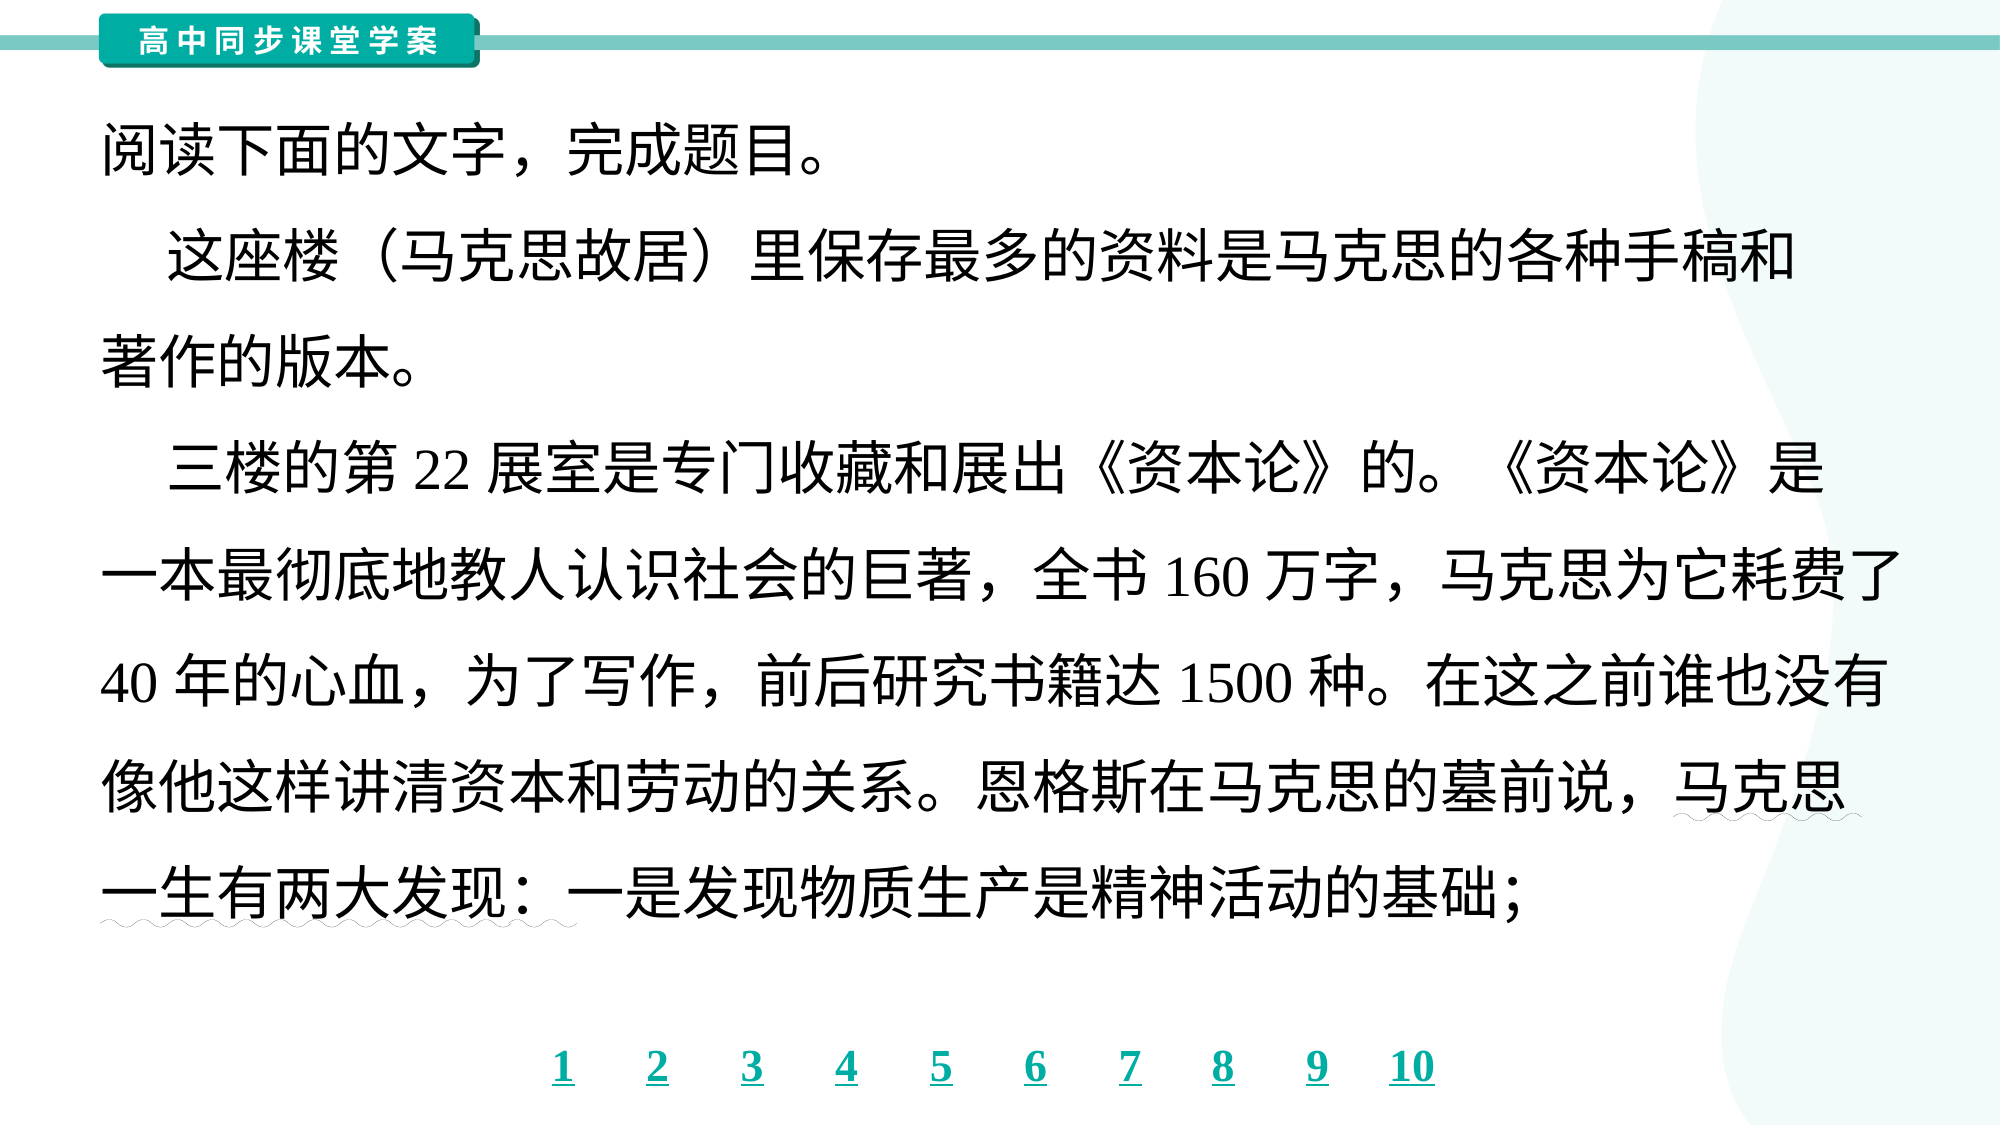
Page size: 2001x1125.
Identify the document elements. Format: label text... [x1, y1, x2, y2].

text_box 阅读下面的文字，完成题目。 这座楼（马克思故居）里保存最多的资料是马克思的各种手稿和 著作的版本。 三楼的第22展室是专门收藏和展出《资本论》的。《资本论》是 一本最彻底地教人认识社会的巨著，全书160万字，马克思为它耗费了 40年的心血，为了写作，前后研究书籍达1500种。在这之前谁也没有 像他这样讲清资本和劳动的关系。恩格斯在马克思的墓前说，马克思 一生有两大发现：一是发现物质生产是精神活动的基础； [100, 76, 1899, 927]
picture [0, 0, 2000, 1125]
